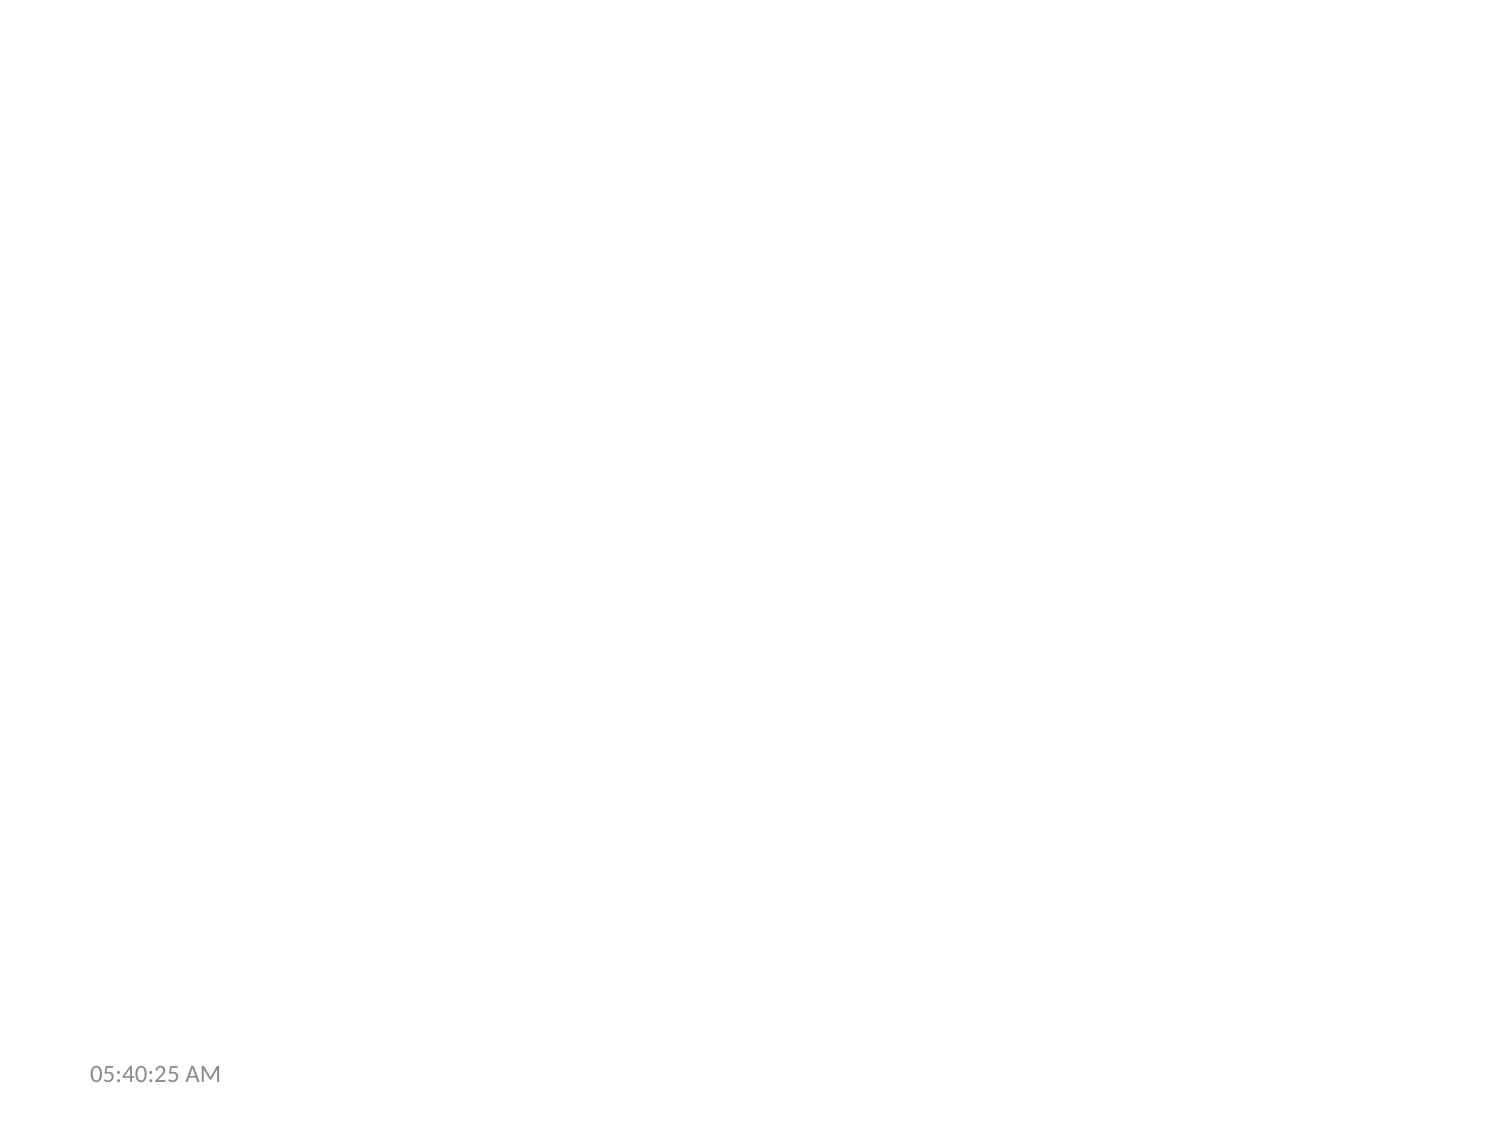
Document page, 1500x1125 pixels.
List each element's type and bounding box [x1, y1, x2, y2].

slide_number [75, 1042, 425, 1103]
